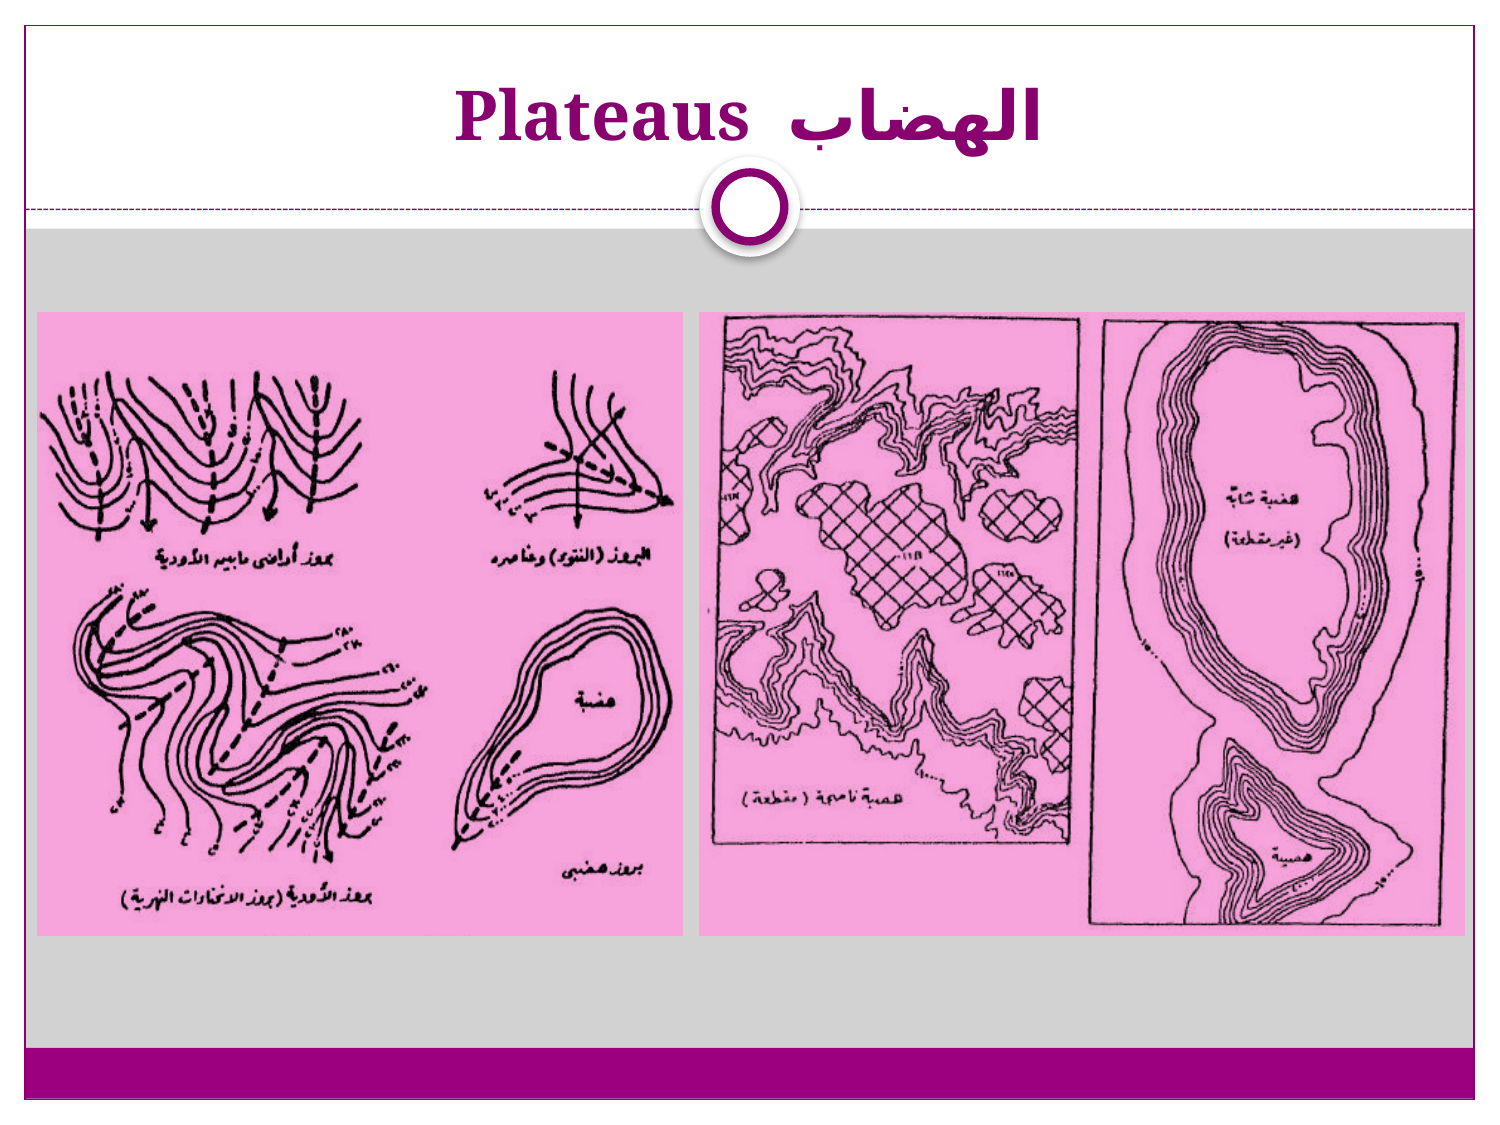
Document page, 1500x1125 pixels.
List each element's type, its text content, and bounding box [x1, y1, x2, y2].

title الهضاب Plateaus [49, 37, 1450, 162]
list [699, 312, 1466, 936]
picture [37, 312, 683, 936]
